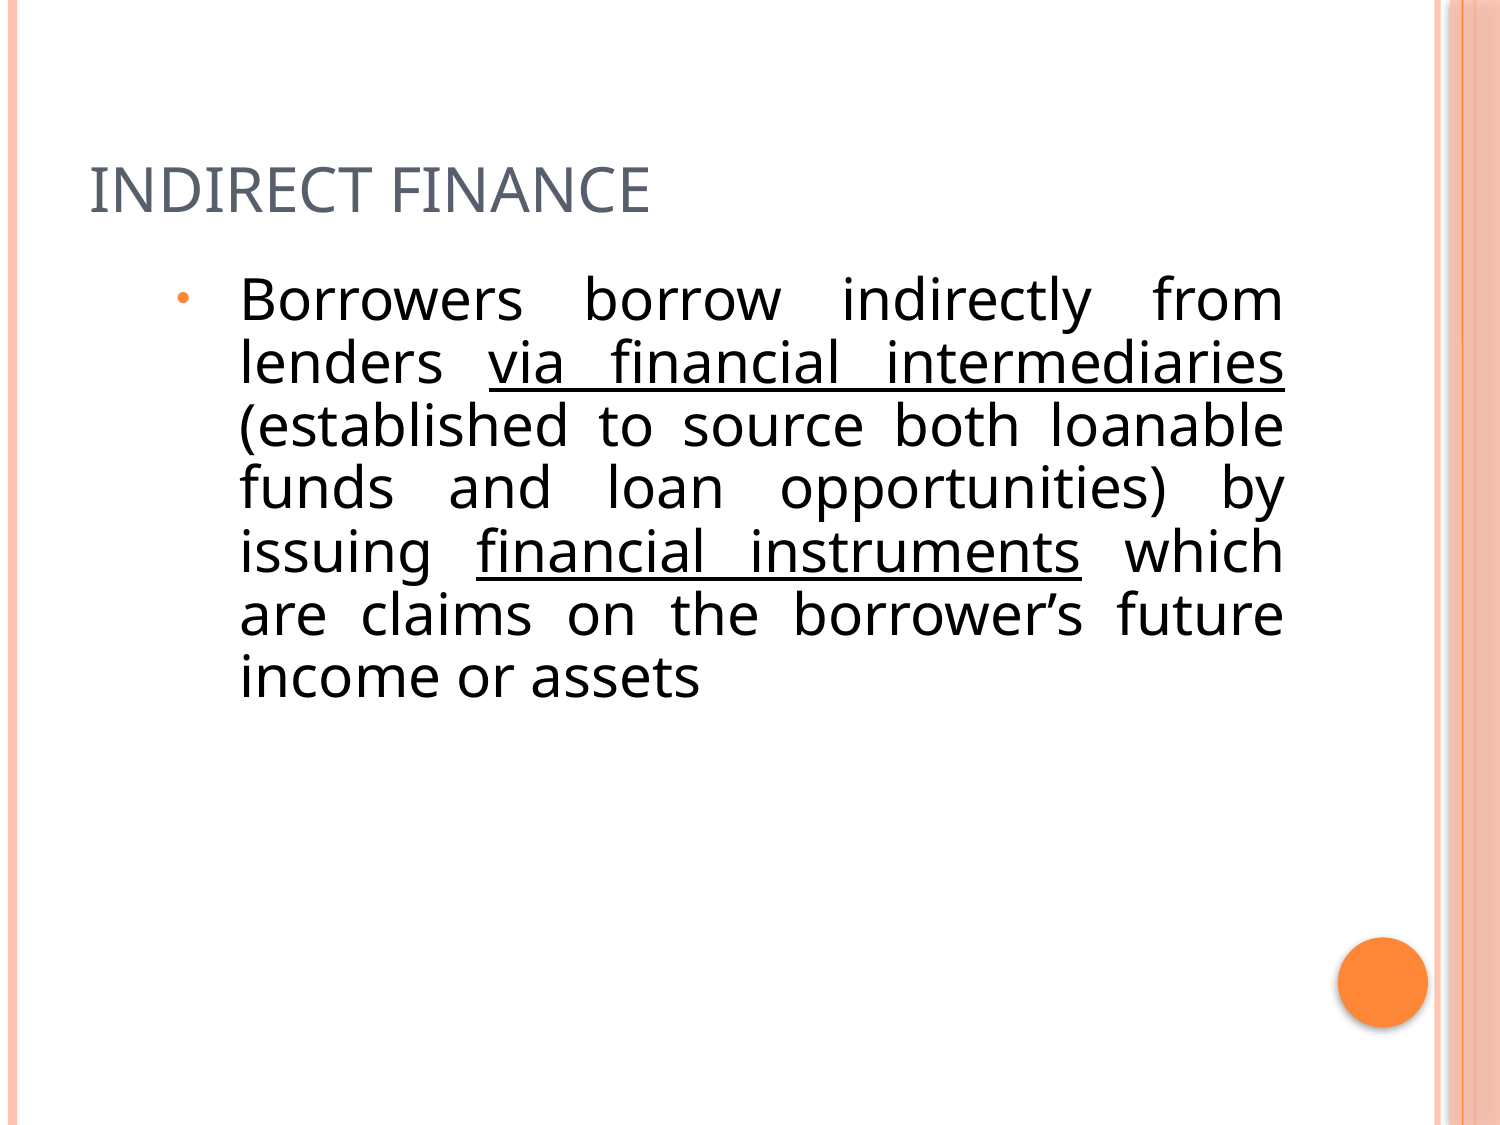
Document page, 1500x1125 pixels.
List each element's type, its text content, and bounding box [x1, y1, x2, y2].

title Indirect finance [75, 45, 1300, 233]
list Borrowers borrow indirectly from lenders via financial intermediaries (established to source both loanable funds and loan opportunities) by issuing financial instruments which are claims on the borrower’s future income or assets [75, 262, 1300, 1062]
